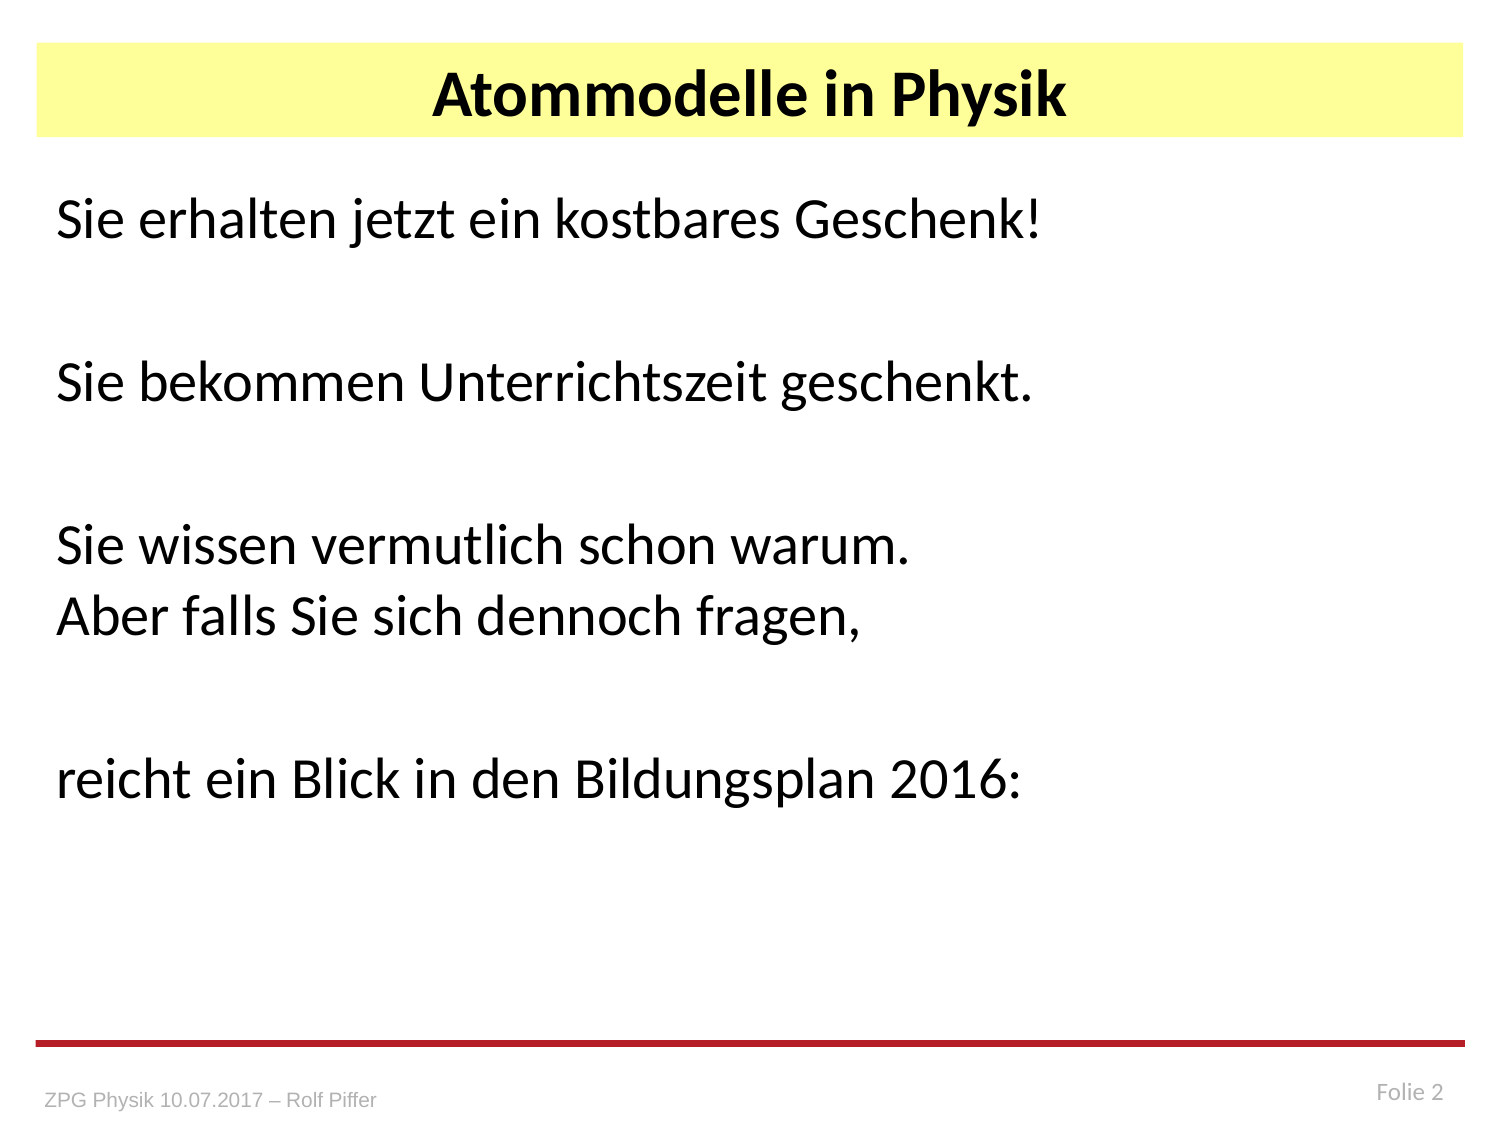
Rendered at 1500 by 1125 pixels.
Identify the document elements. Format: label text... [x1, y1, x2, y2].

slide_number Folie 2 [1108, 1060, 1459, 1121]
list Sie erhalten jetzt ein kostbares Geschenk! Sie bekommen Unterrichtszeit geschenkt. Sie wissen vermutlich schon warum. Aber falls Sie sich dennoch fragen, reicht ein Blick in den Bildungsplan 2016: [41, 172, 1495, 929]
title Atommodelle in Physik [41, 42, 1459, 149]
footer ZPG Physik 10.07.2017 – Rolf Piffer [29, 1069, 762, 1125]
